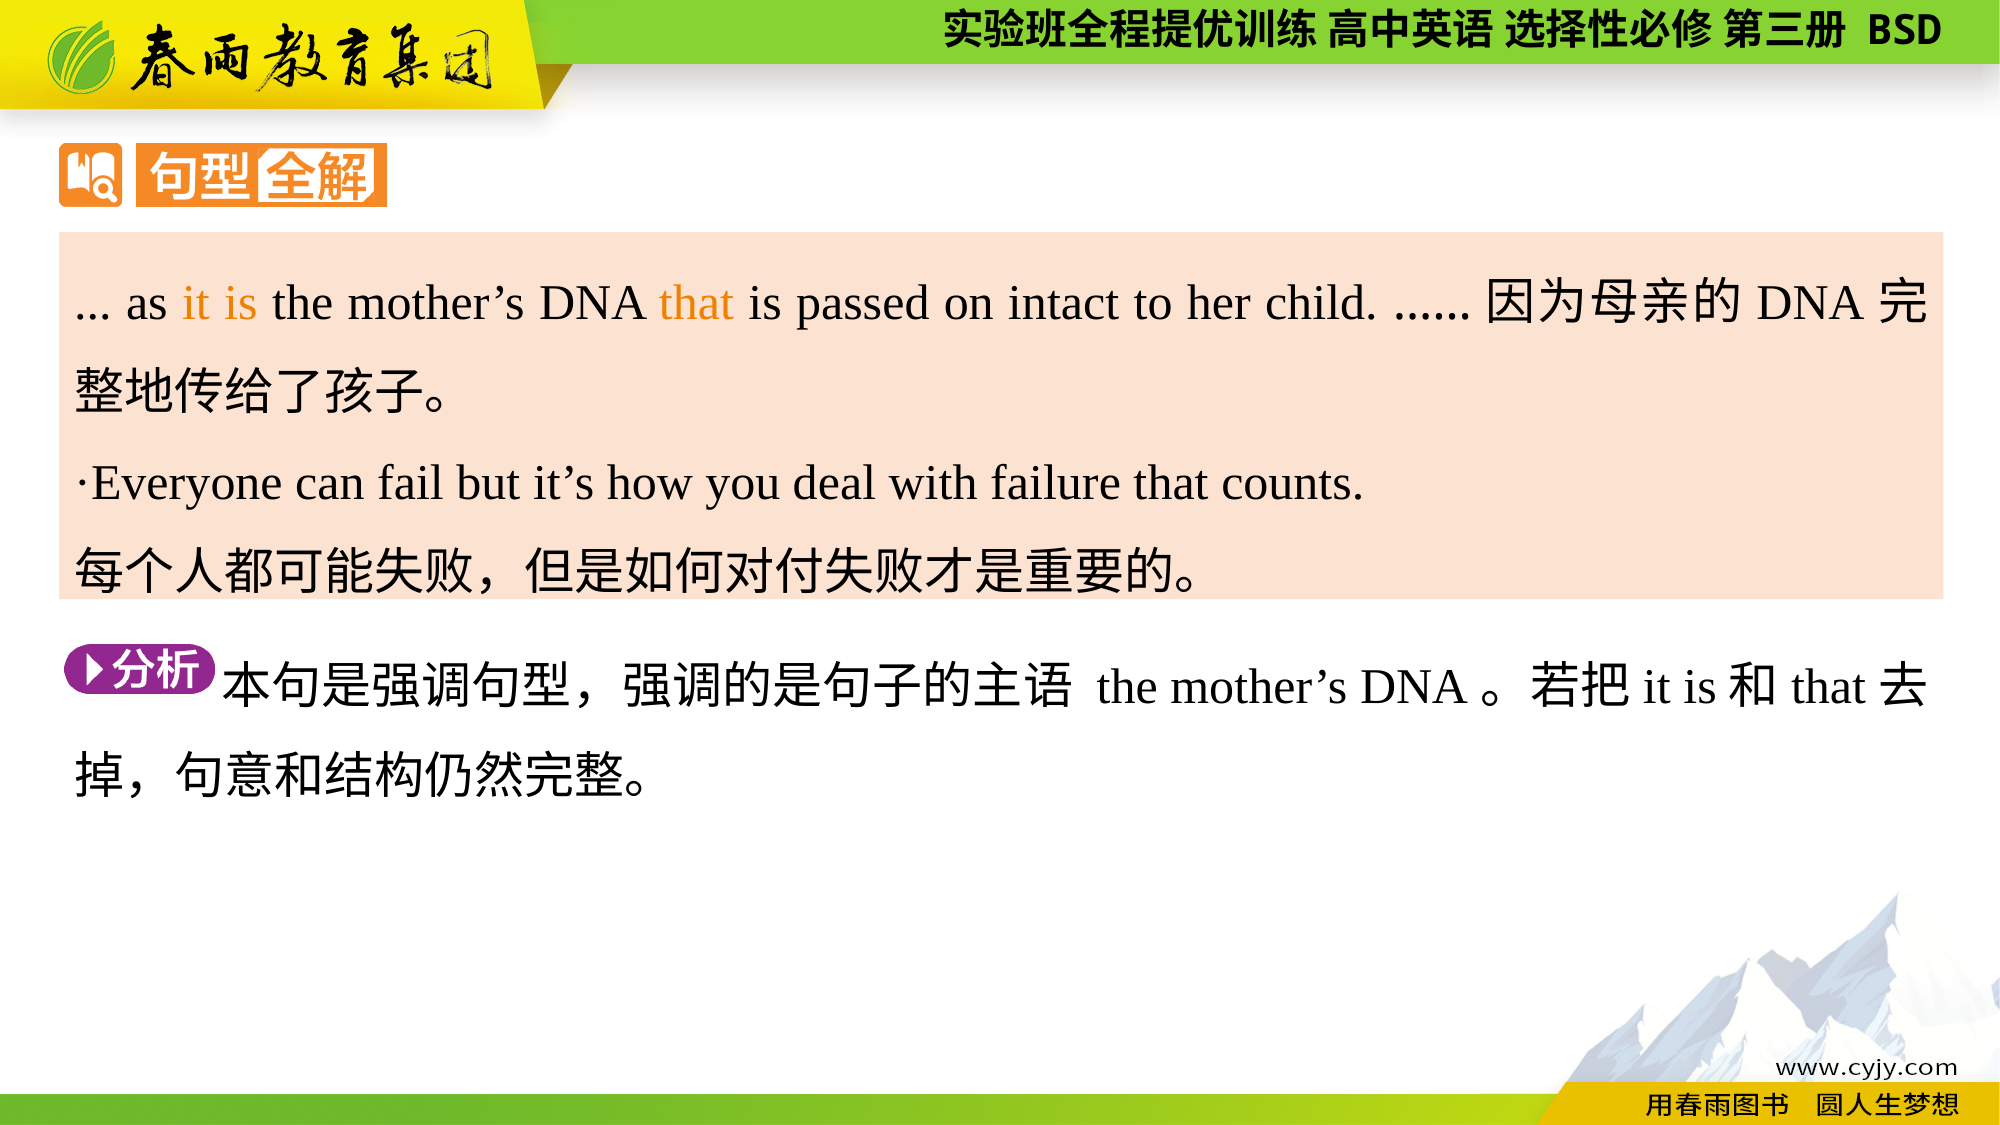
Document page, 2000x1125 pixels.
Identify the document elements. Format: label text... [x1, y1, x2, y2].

picture [0, 0, 2000, 1125]
list ... as it is the mother’s DNA that is passed on intact to her child. ……因为母亲的DNA完整地传给了孩子。 ·Everyone can fail but it’s how you deal with failure that counts. 每个人都可能失败，但是如何对付失败才是重要的。 [59, 232, 1944, 600]
text_box 本句是强调句型，强调的是句子的主语 the mother’s DNA。若把it is和that去掉，句意和结构仍然完整。 [59, 616, 1944, 812]
